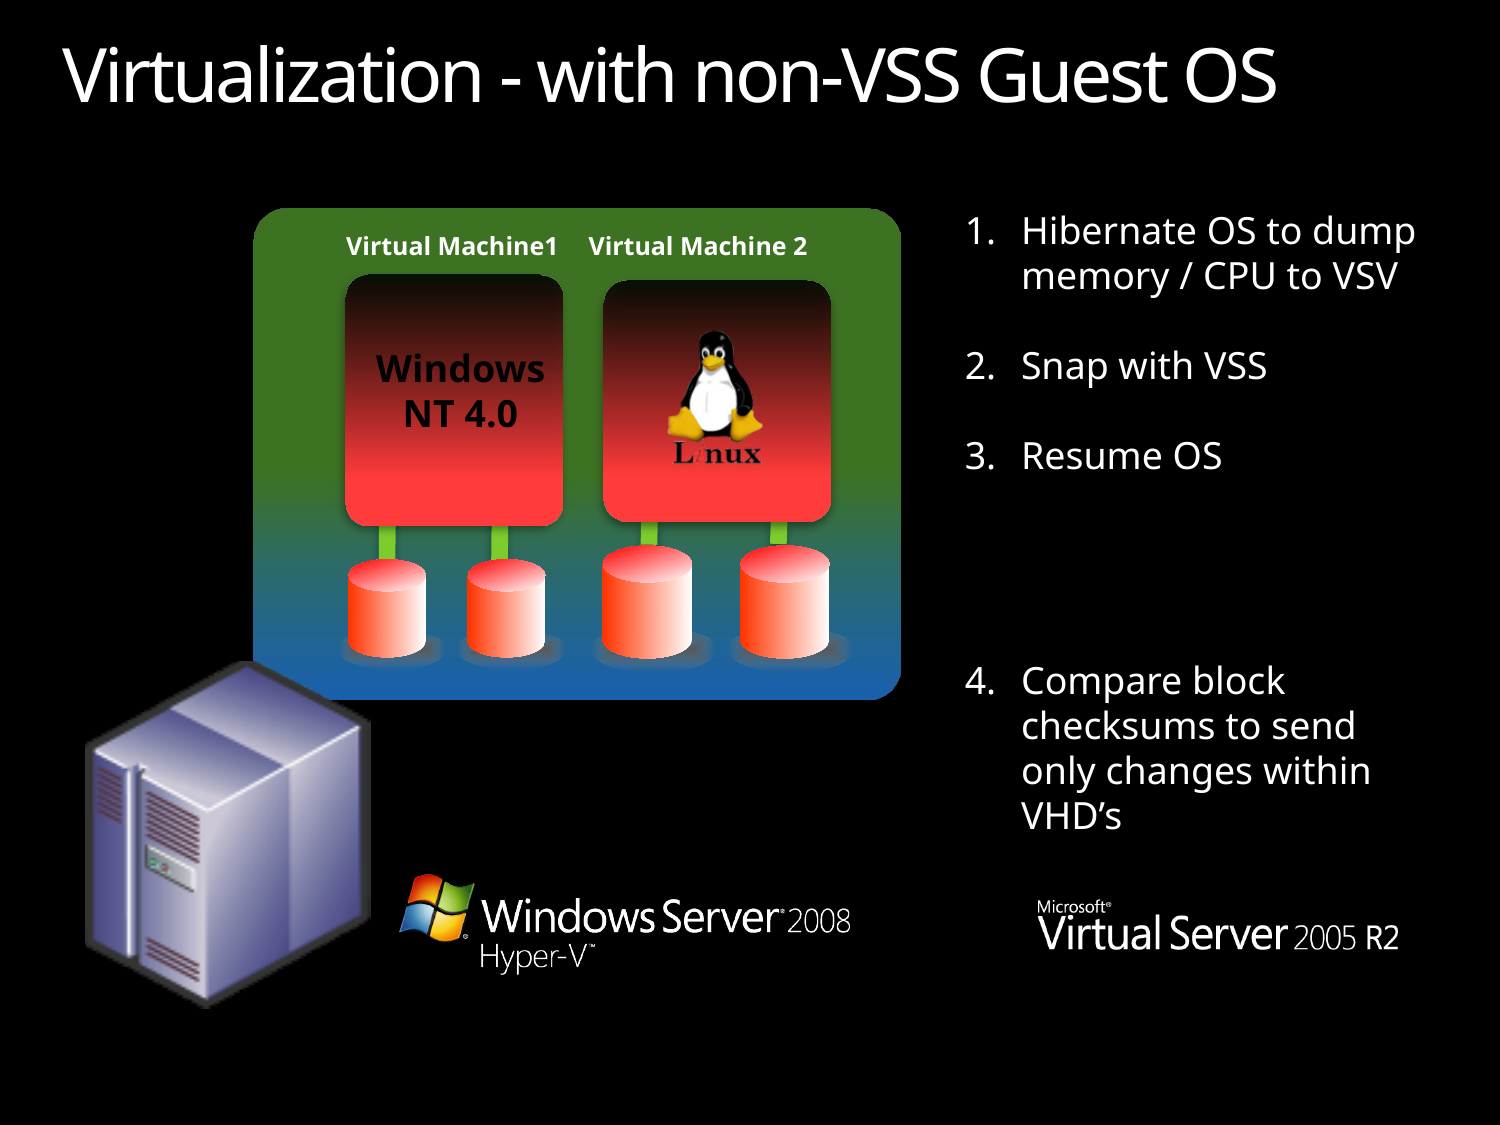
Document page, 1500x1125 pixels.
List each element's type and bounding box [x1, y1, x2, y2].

picture [85, 661, 371, 1009]
text_box [253, 208, 901, 700]
title [62, 37, 1438, 120]
text_box [371, 862, 1500, 1000]
table_cell [640, 533, 658, 541]
picture [664, 328, 769, 470]
table_cell [770, 533, 788, 542]
table_cell [491, 547, 509, 554]
table_cell [378, 548, 396, 555]
text_box [950, 199, 1450, 845]
picture [1037, 899, 1398, 951]
picture [399, 874, 851, 976]
